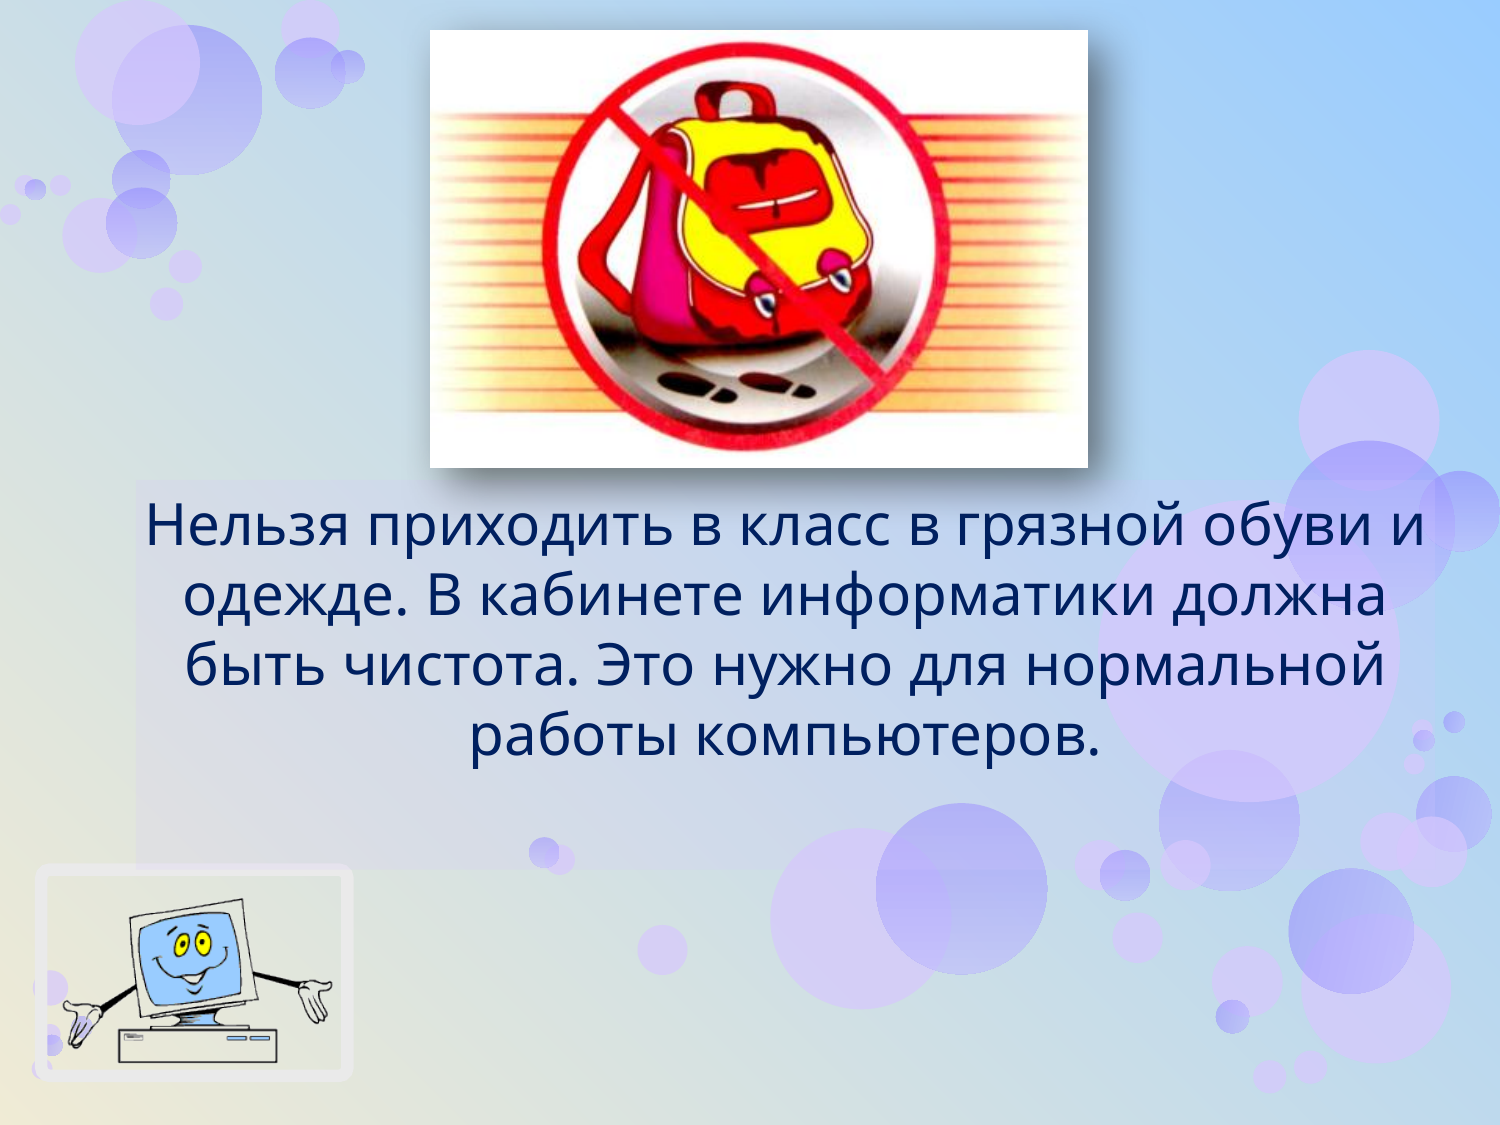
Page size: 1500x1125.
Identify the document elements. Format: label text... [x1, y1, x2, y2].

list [39, 868, 350, 1078]
list Нельзя приходить в класс в грязной обуви и одежде. В кабинете информатики должна быть чистота. Это нужно для нормальной работы компьютеров. [135, 479, 1436, 870]
picture [429, 29, 1090, 470]
